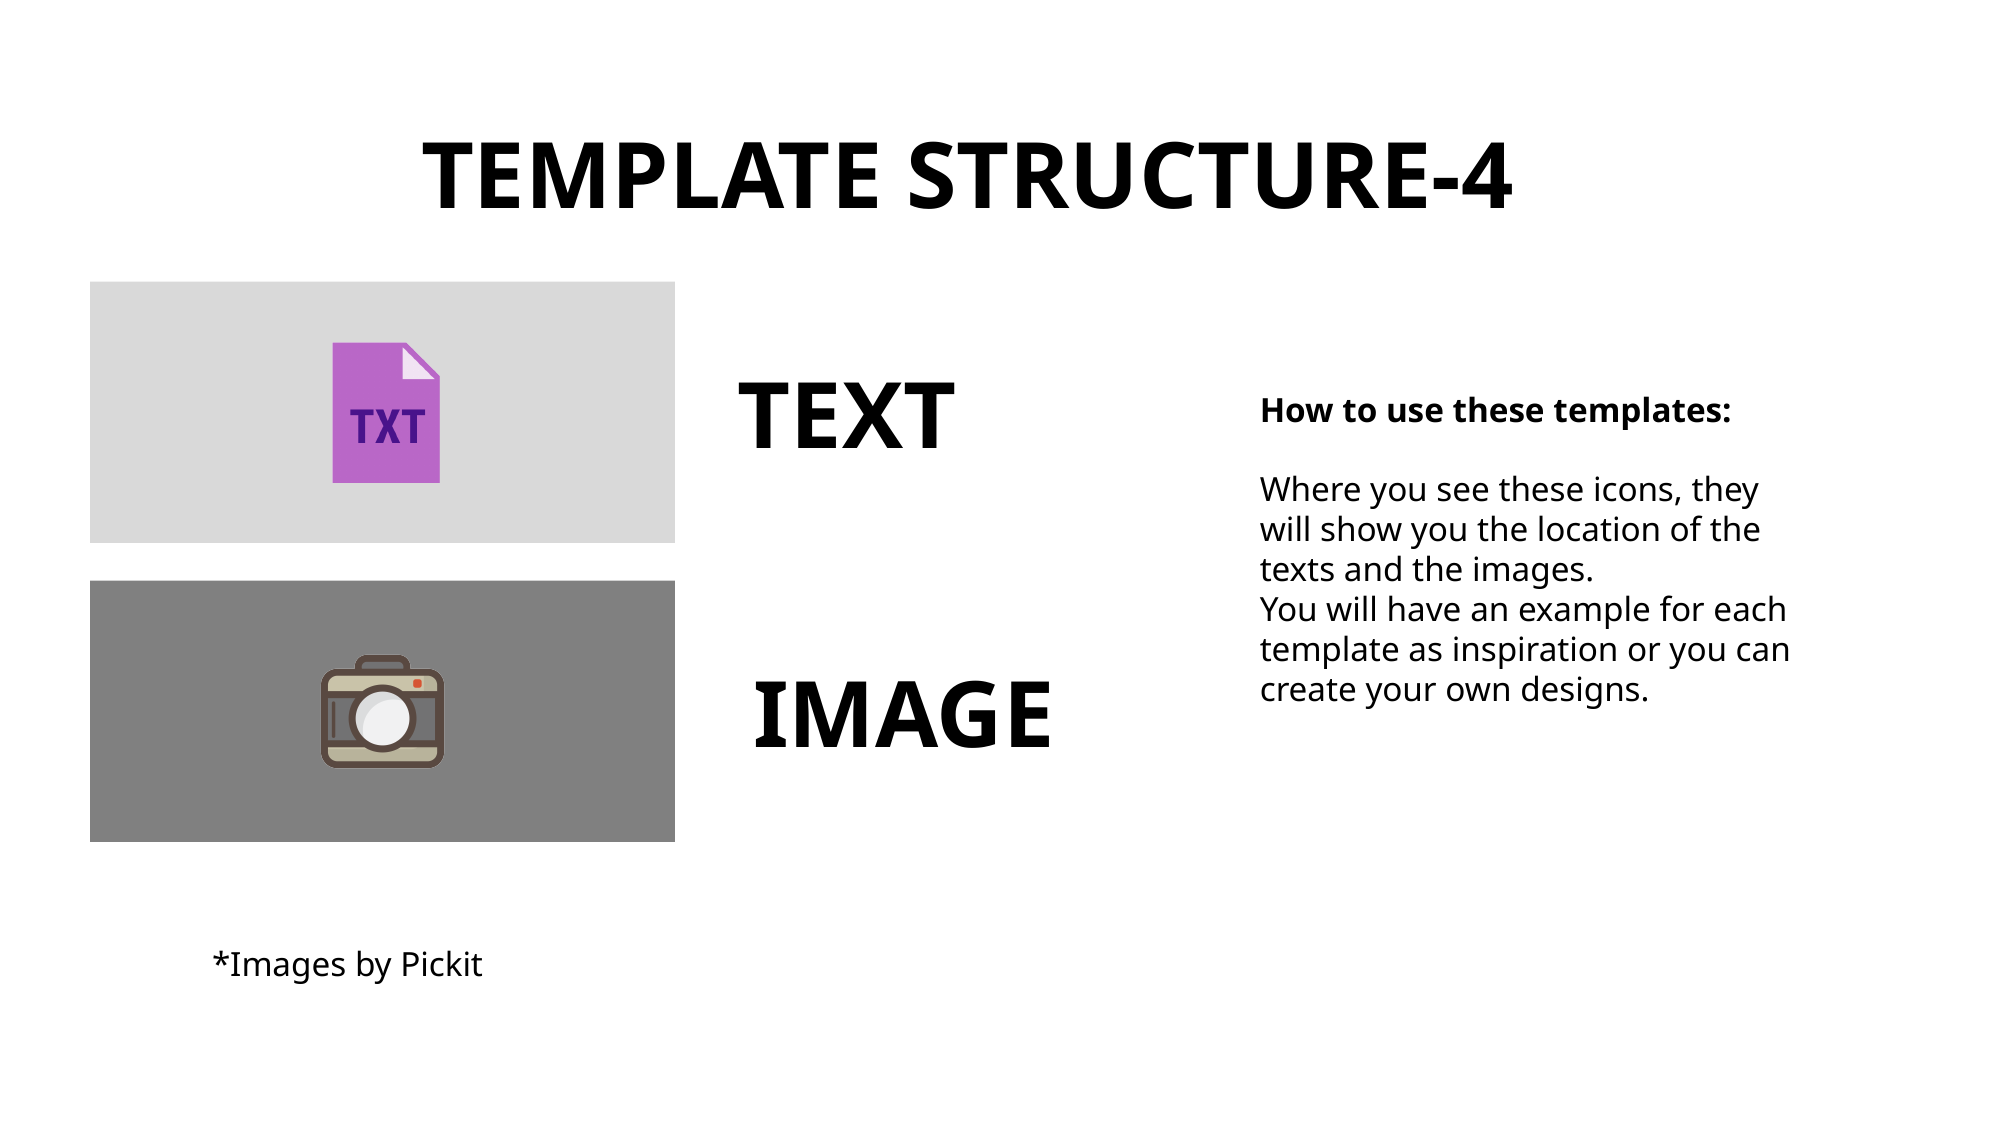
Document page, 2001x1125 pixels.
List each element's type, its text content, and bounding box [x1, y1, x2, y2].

picture [302, 332, 463, 493]
text_box TEMPLATE STRUCTURE-4 [329, 109, 1607, 235]
text_box IMAGE [738, 648, 1197, 773]
picture [278, 607, 487, 816]
text_box TEXT [723, 349, 1182, 474]
text_box [89, 281, 676, 544]
text_box *Images by Pickit [197, 935, 516, 991]
text_box [89, 580, 676, 843]
text_box How to use these templates: Where you see these icons, they will show you the location of the texts and the images. You will have an example for each template as inspiration or you can create your own designs. [1245, 381, 1833, 716]
